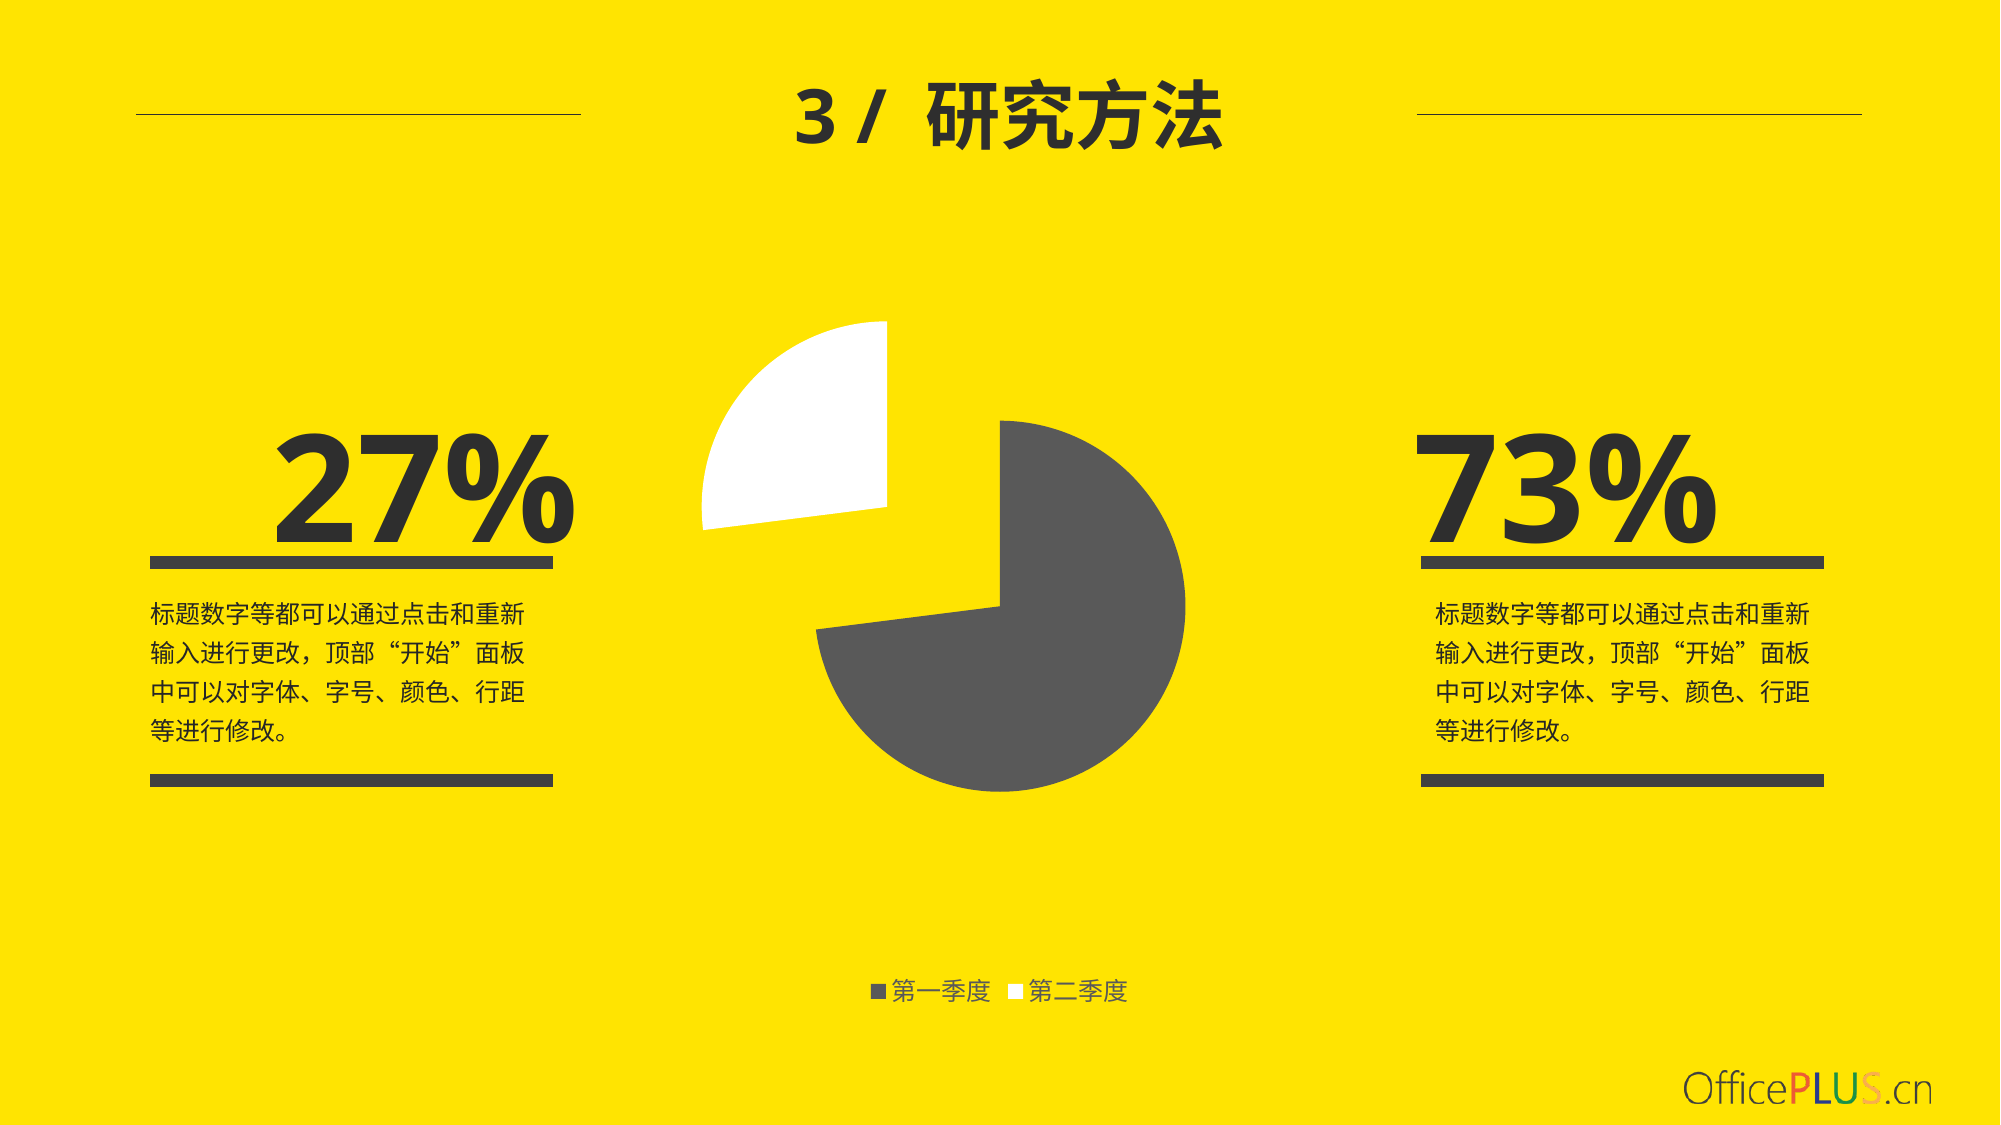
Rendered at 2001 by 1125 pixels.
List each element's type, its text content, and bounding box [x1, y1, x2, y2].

text_box 标题数字等都可以通过点击和重新输入进行更改，顶部“开始”面板中可以对字体、字号、颜色、行距等进行修改。 [135, 582, 430, 753]
text_box 3 / 研究方法 [759, 61, 1241, 166]
text_box 27% [22, 385, 430, 581]
picture [1684, 1070, 1931, 1104]
text_box 73% [1570, 385, 1970, 581]
text_box 标题数字等都可以通过点击和重新输入进行更改，顶部“开始”面板中可以对字体、字号、颜色、行距等进行修改。 [1570, 582, 1838, 753]
chart [430, 255, 1570, 1015]
